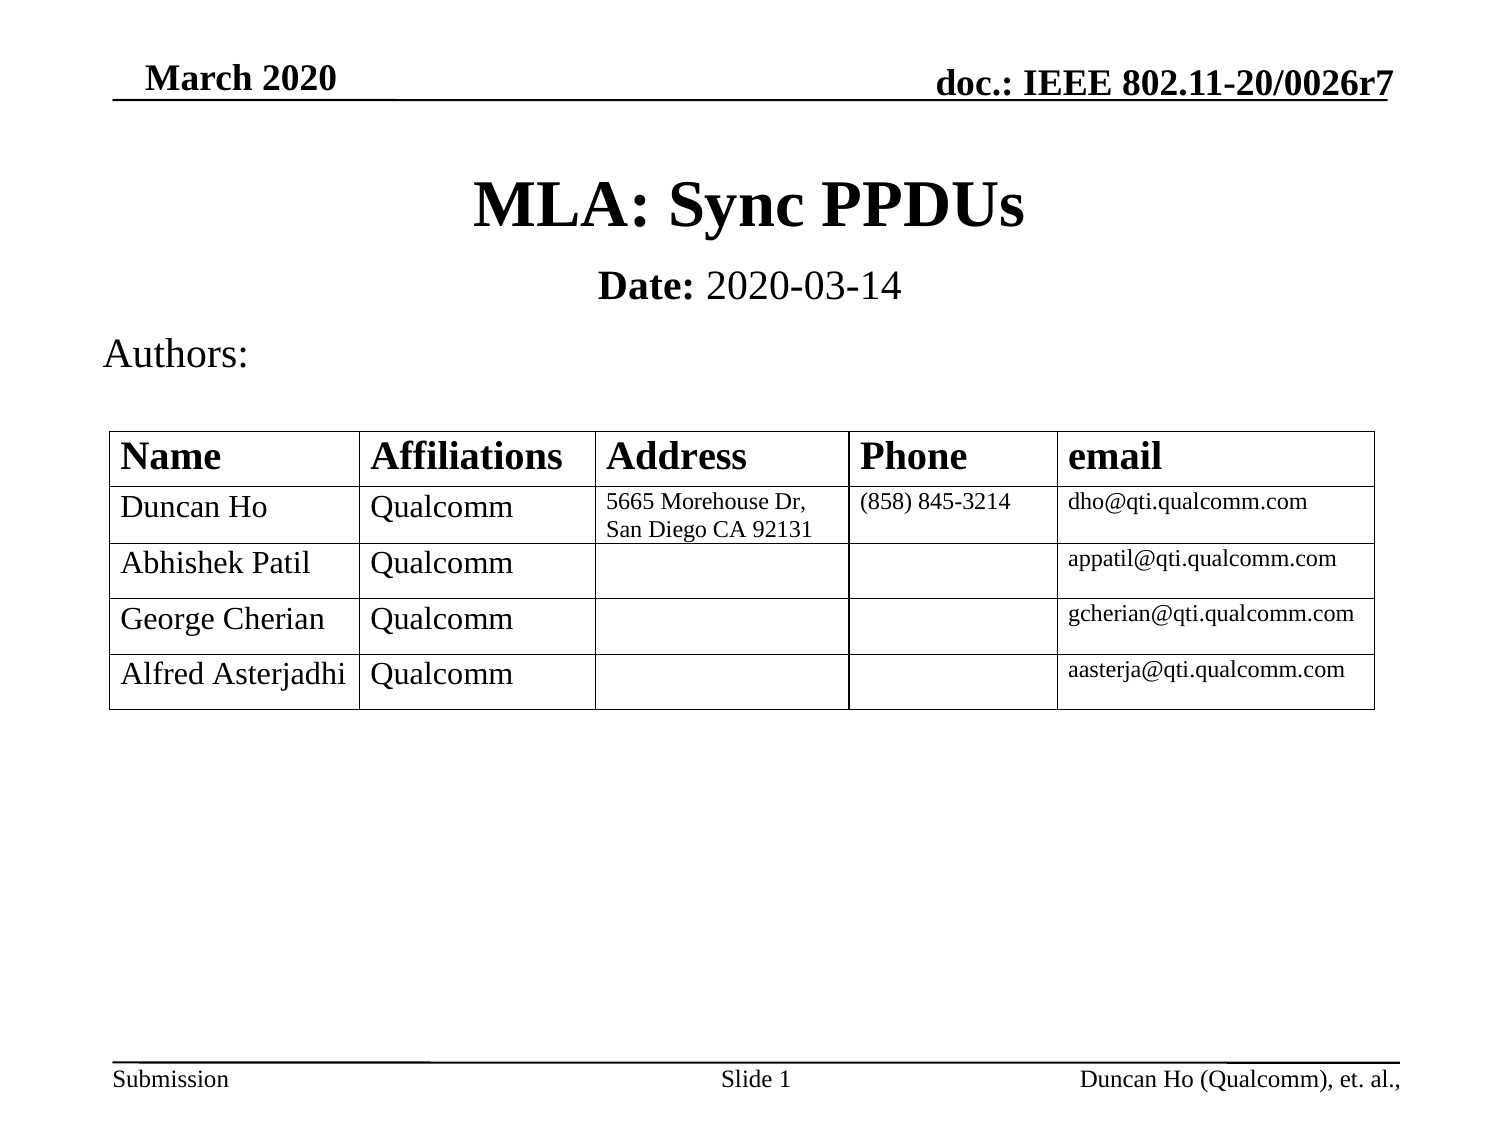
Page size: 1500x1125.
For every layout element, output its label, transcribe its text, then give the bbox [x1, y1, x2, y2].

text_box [94, 430, 1406, 834]
list Date: 2020-03-14 [112, 249, 1388, 316]
text_box Authors: [87, 318, 325, 381]
footer Duncan Ho (Qualcomm), et. al., [902, 1061, 1402, 1093]
slide_number Slide 1 [712, 1061, 800, 1123]
title MLA: Sync PPDUs [112, 112, 1388, 249]
